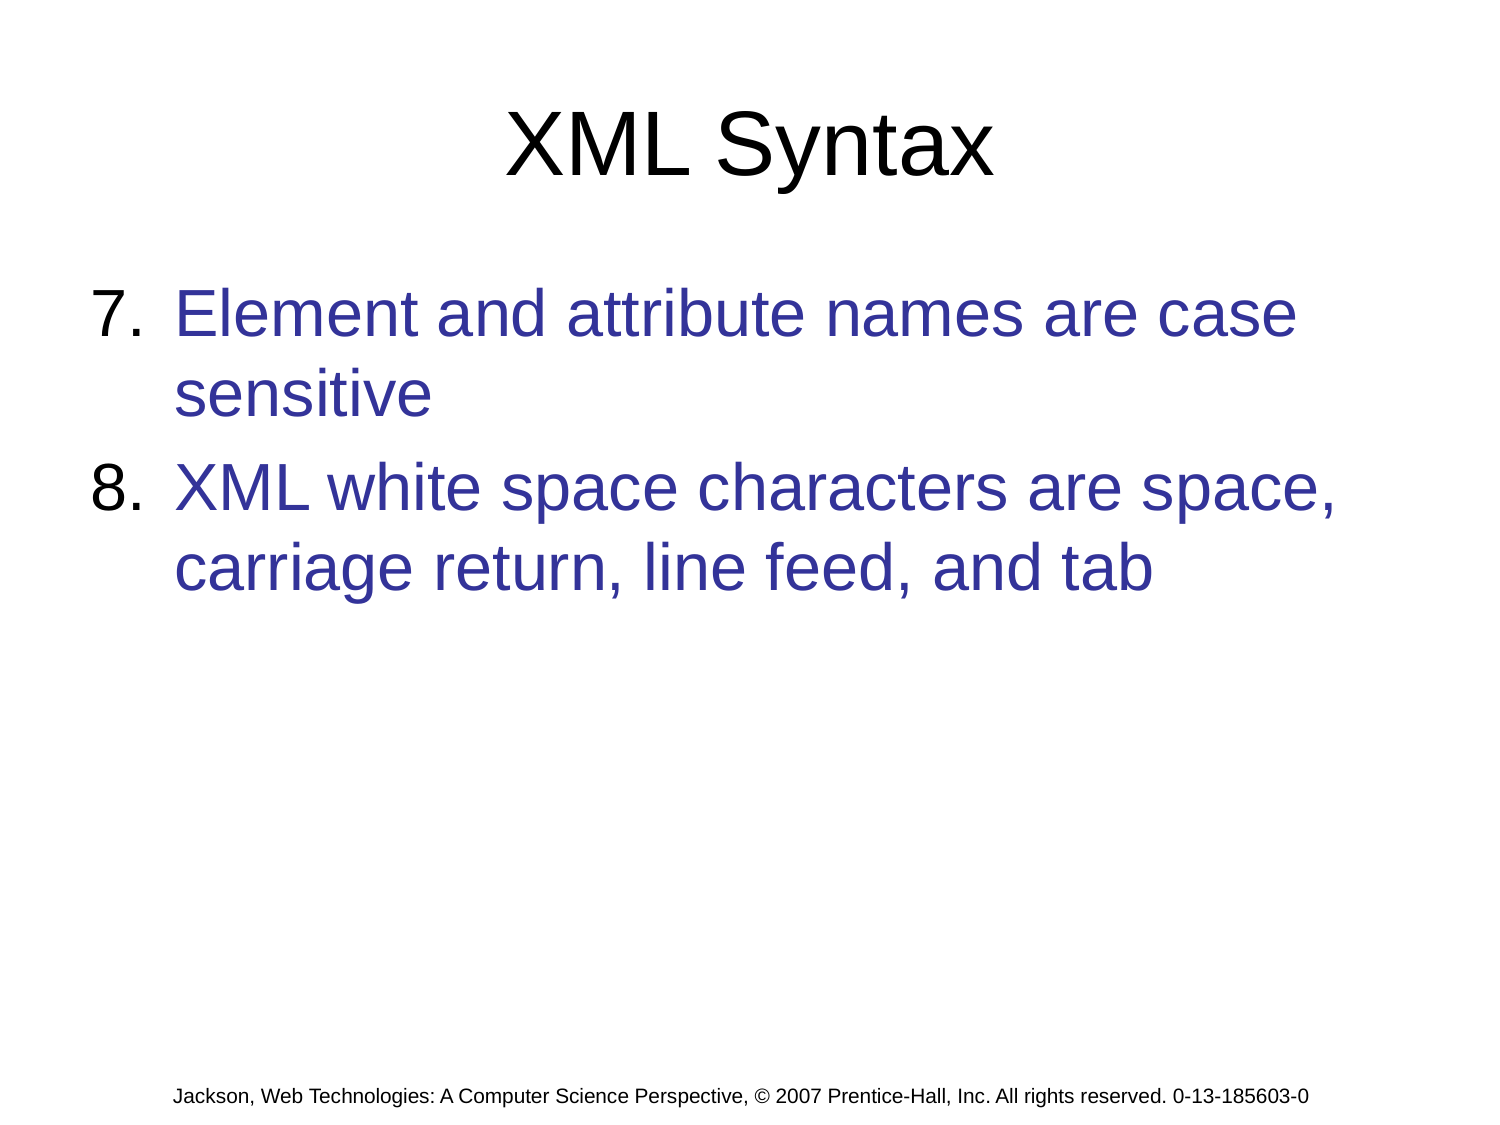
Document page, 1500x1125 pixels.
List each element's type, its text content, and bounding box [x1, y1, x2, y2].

list Element and attribute names are case sensitive XML white space characters are space, carriage return, line feed, and tab [75, 262, 1425, 1005]
title XML Syntax [75, 45, 1425, 233]
footer Jackson, Web Technologies: A Computer Science Perspective, © 2007 Prentice-Hall, Inc. All rights reserved. 0-13-185603-0 [75, 1074, 1413, 1103]
